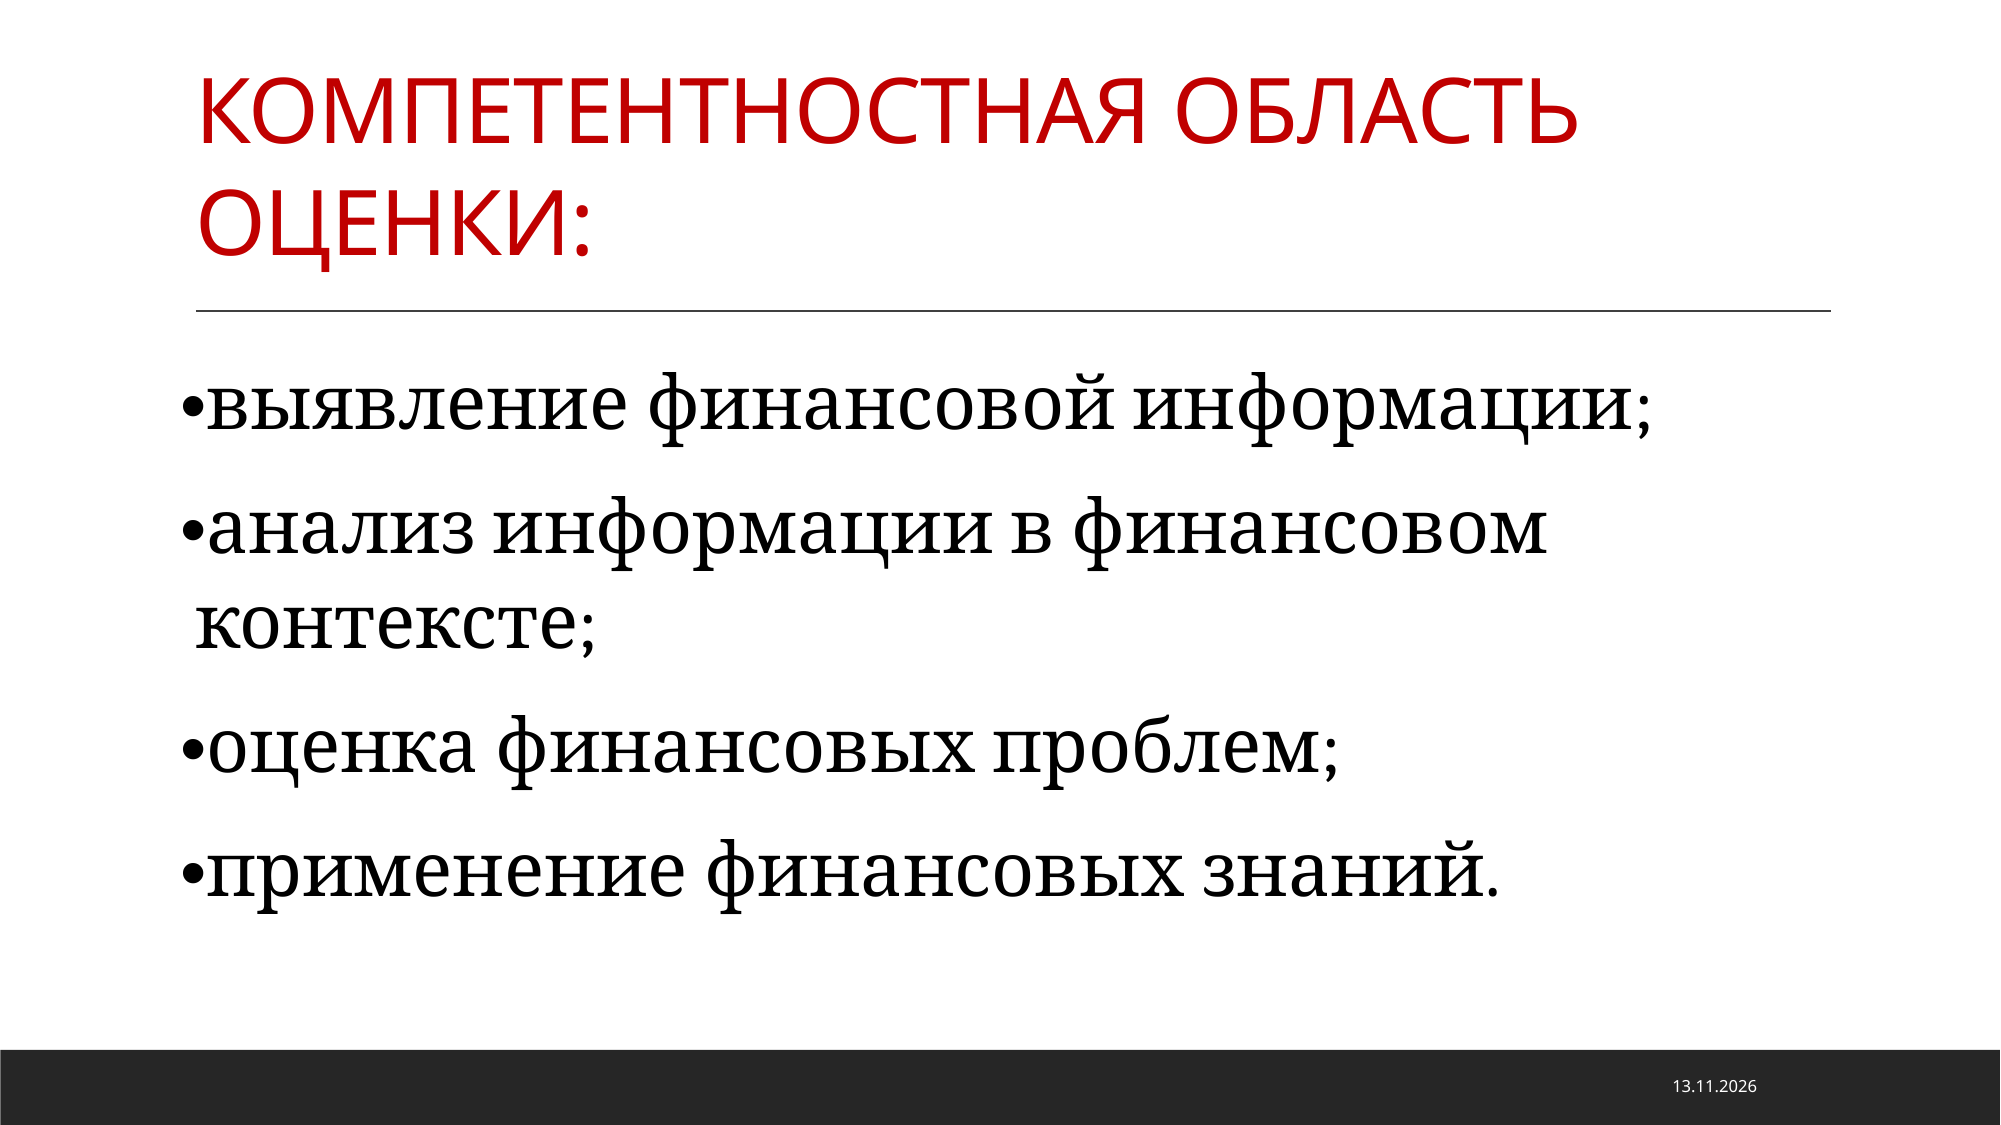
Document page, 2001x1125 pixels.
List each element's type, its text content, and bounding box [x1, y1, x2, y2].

list выявление финансовой информации; анализ информации в финансовом контексте; оценка финансовых проблем; применение финансовых знаний. [180, 345, 1830, 963]
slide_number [1348, 1057, 1773, 1118]
title КОМПЕТЕНТНОСТНАЯ ОБЛАСТЬ ОЦЕНКИ: [180, 47, 1830, 285]
